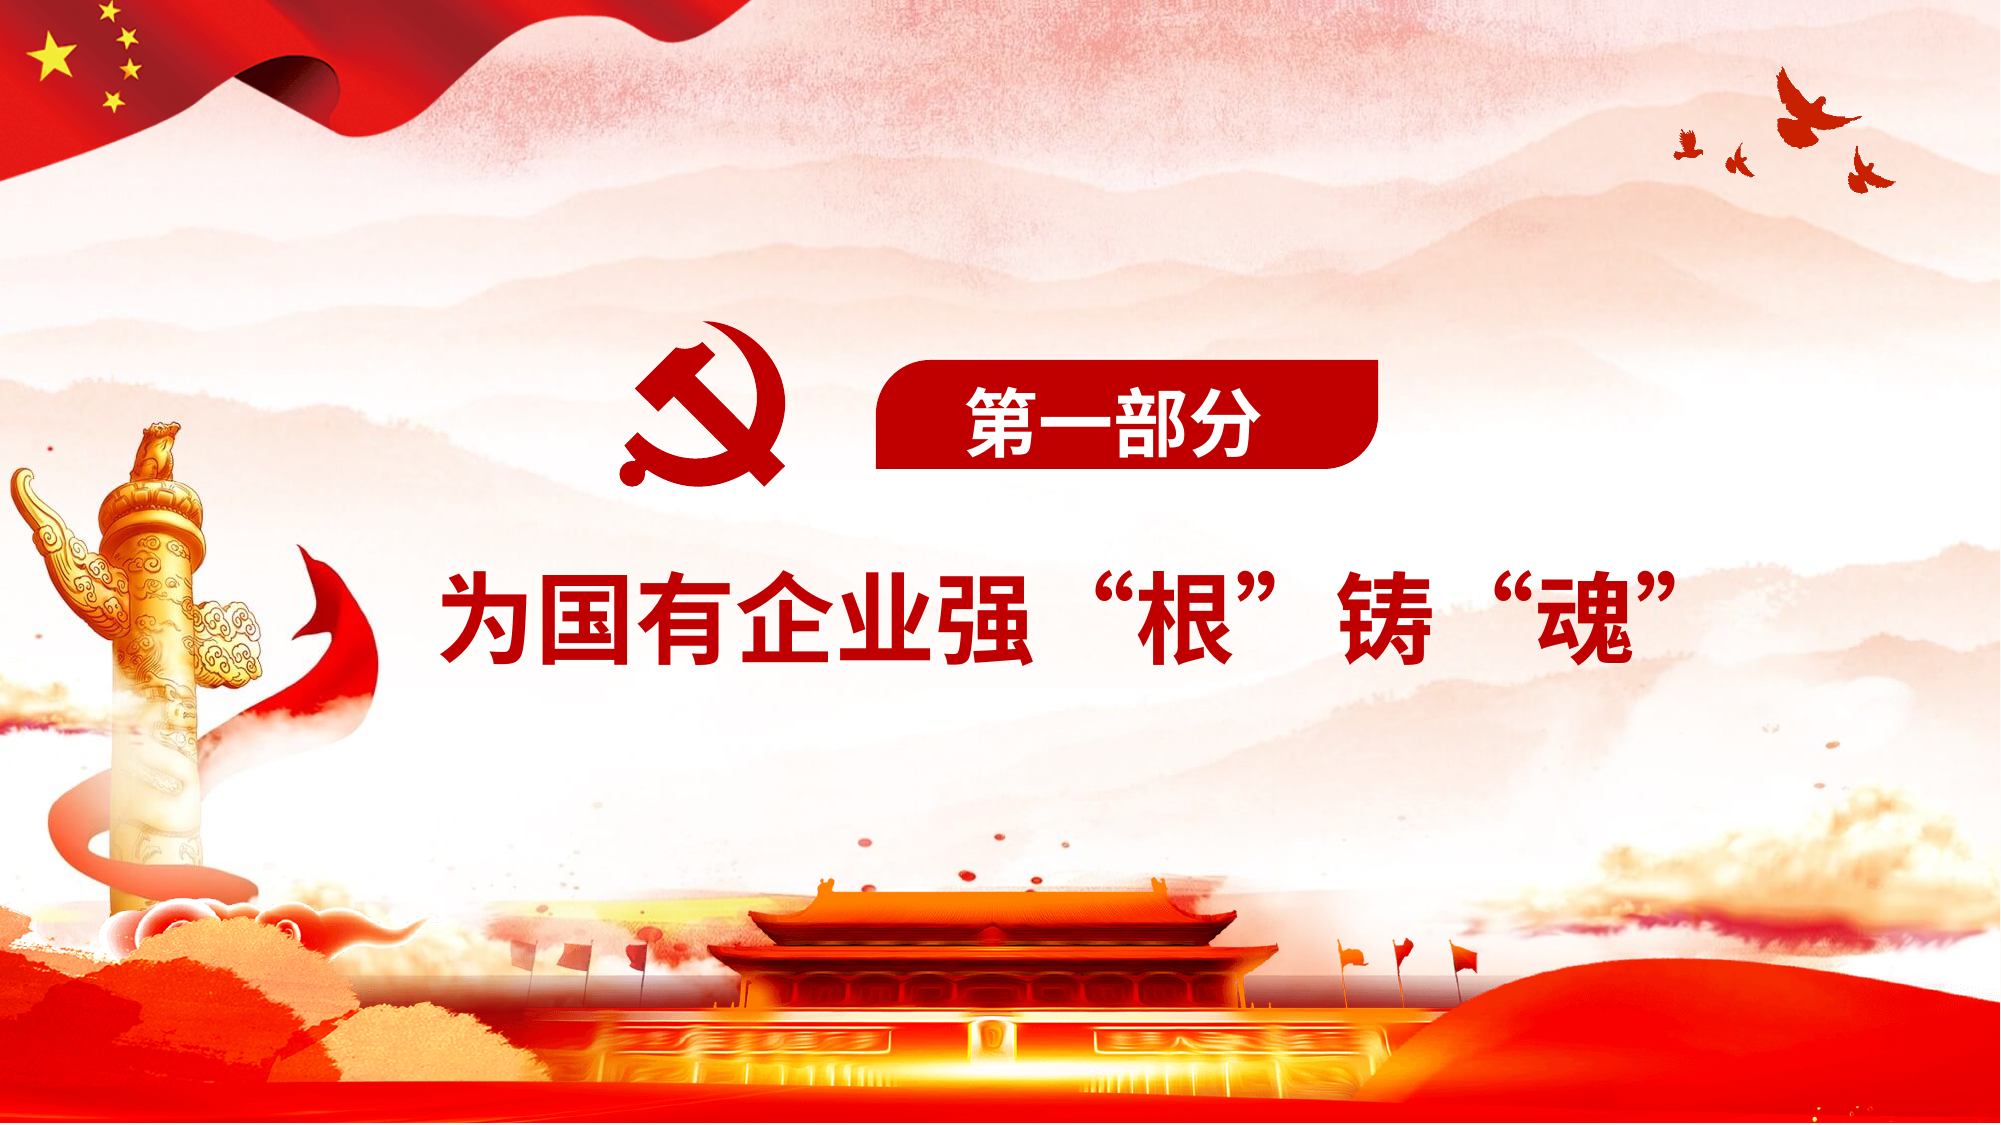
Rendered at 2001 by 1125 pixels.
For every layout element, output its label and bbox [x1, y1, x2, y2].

text_box [876, 347, 1378, 468]
picture [0, 0, 2001, 1125]
